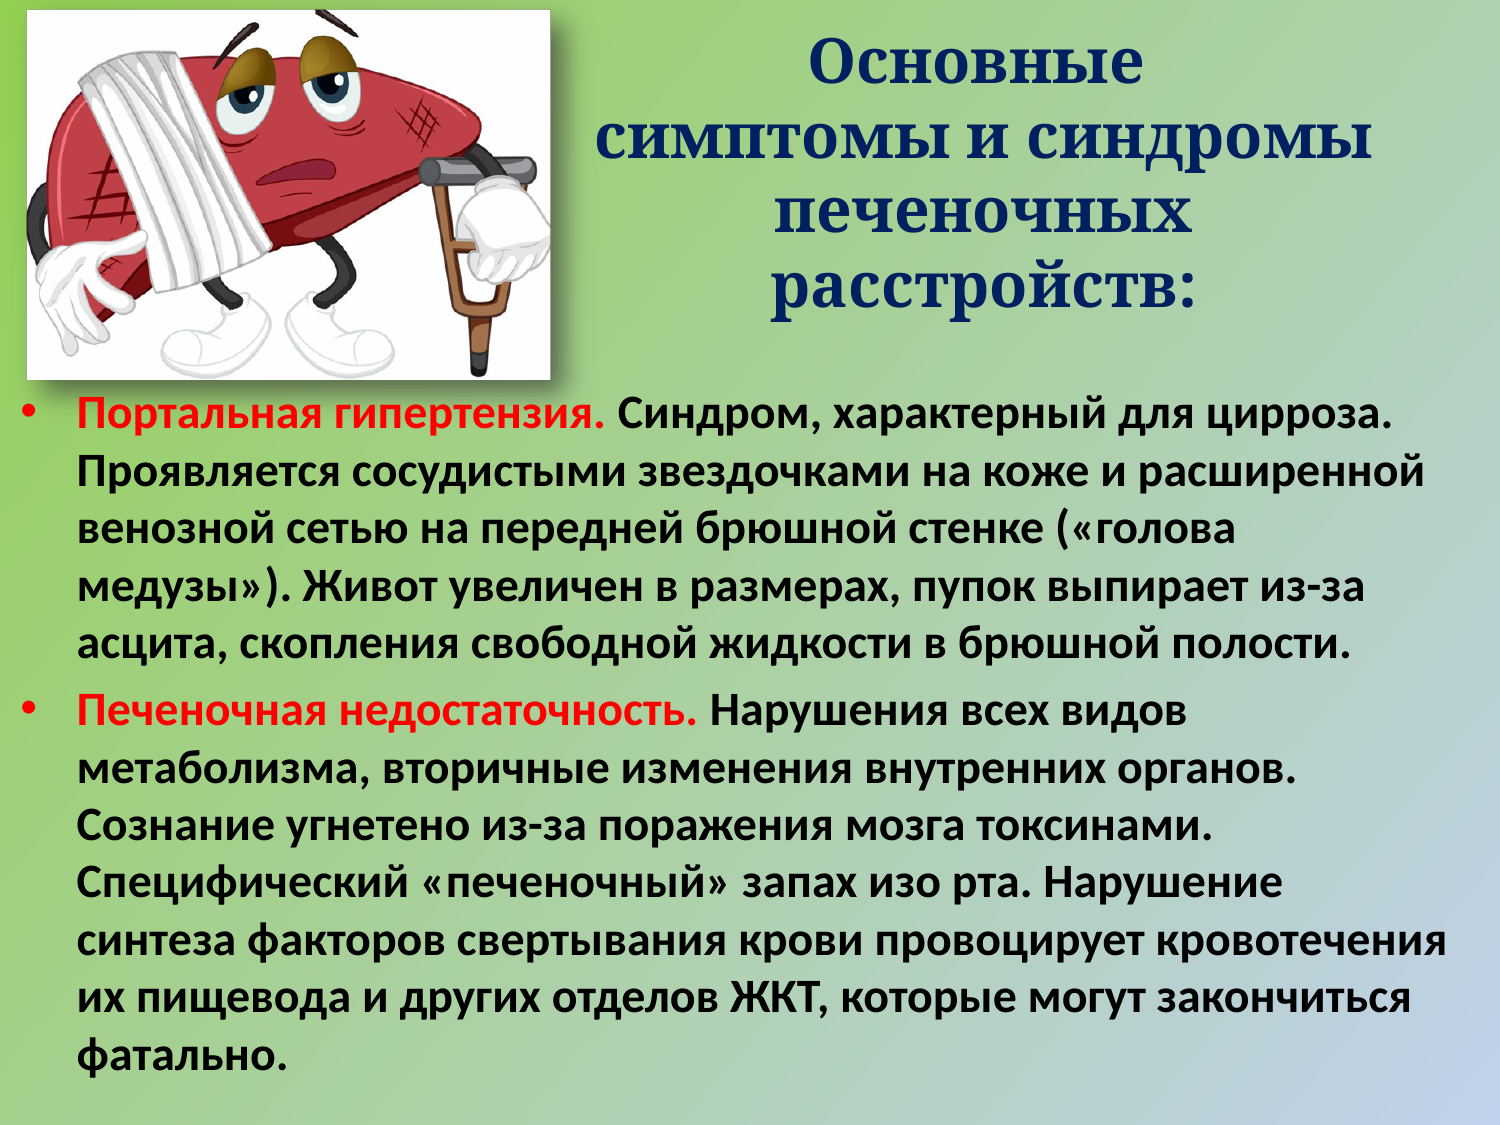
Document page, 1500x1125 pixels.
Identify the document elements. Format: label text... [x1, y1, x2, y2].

text_box Портальная гипертензия. Синдром, характерный для цирроза. Проявляется сосудистыми звездочками на коже и расширенной венозной сетью на передней брюшной стенке («голова медузы»). Живот увеличен в размерах, пупок выпирает из-за асцита, скопления свободной жидкости в брюшной полости. Печеночная недостаточность. Нарушения всех видов метаболизма, вторичные изменения внутренних органов. Сознание угнетено из-за поражения мозга токсинами. Специфический «печеночный» запах изо рта. Нарушение синтеза факторов свертывания крови провоцирует кровотечения их пищевода и других отделов ЖКТ, которые могут закончиться фатально. [5, 373, 1471, 1088]
title Основные симптомы и синдромы печеночных расстройств: [607, 114, 1420, 302]
picture [0, 0, 603, 433]
